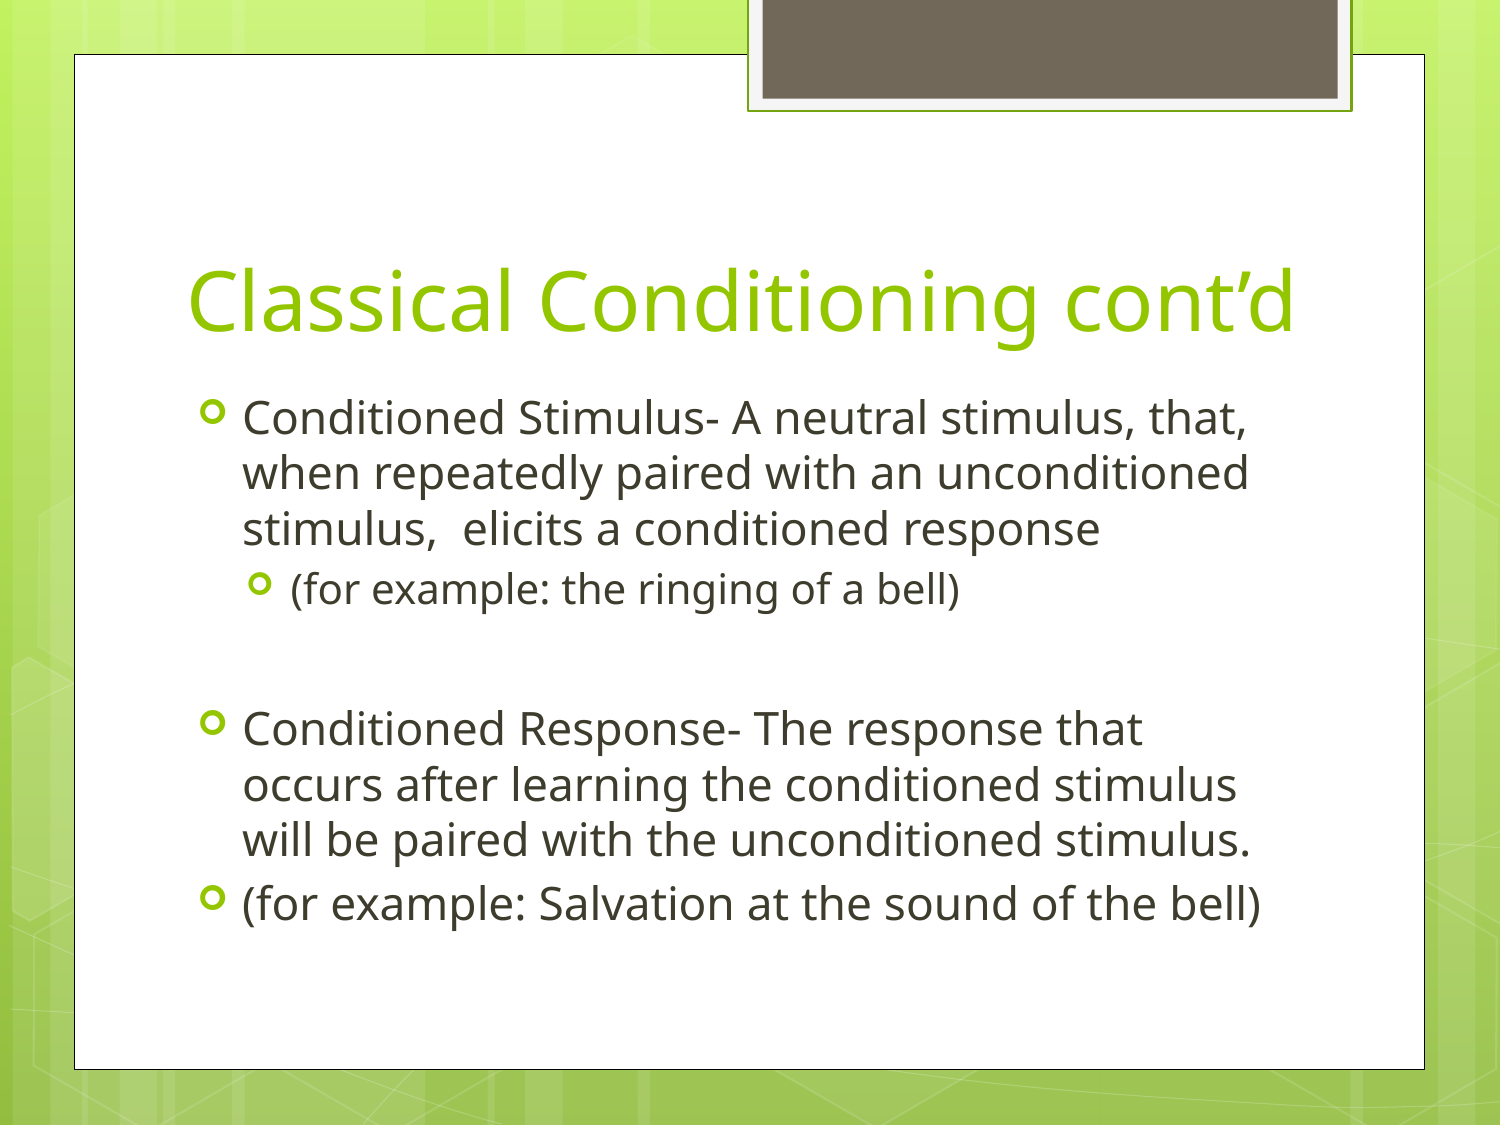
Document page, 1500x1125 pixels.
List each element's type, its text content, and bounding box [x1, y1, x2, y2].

title Classical Conditioning cont’d [171, 168, 1324, 357]
list Conditioned Stimulus- A neutral stimulus, that, when repeatedly paired with an unconditioned stimulus, elicits a conditioned response (for example: the ringing of a bell) Conditioned Response- The response that occurs after learning the conditioned stimulus will be paired with the unconditioned stimulus. (for example: Salvation at the sound of the bell) [171, 381, 1283, 957]
